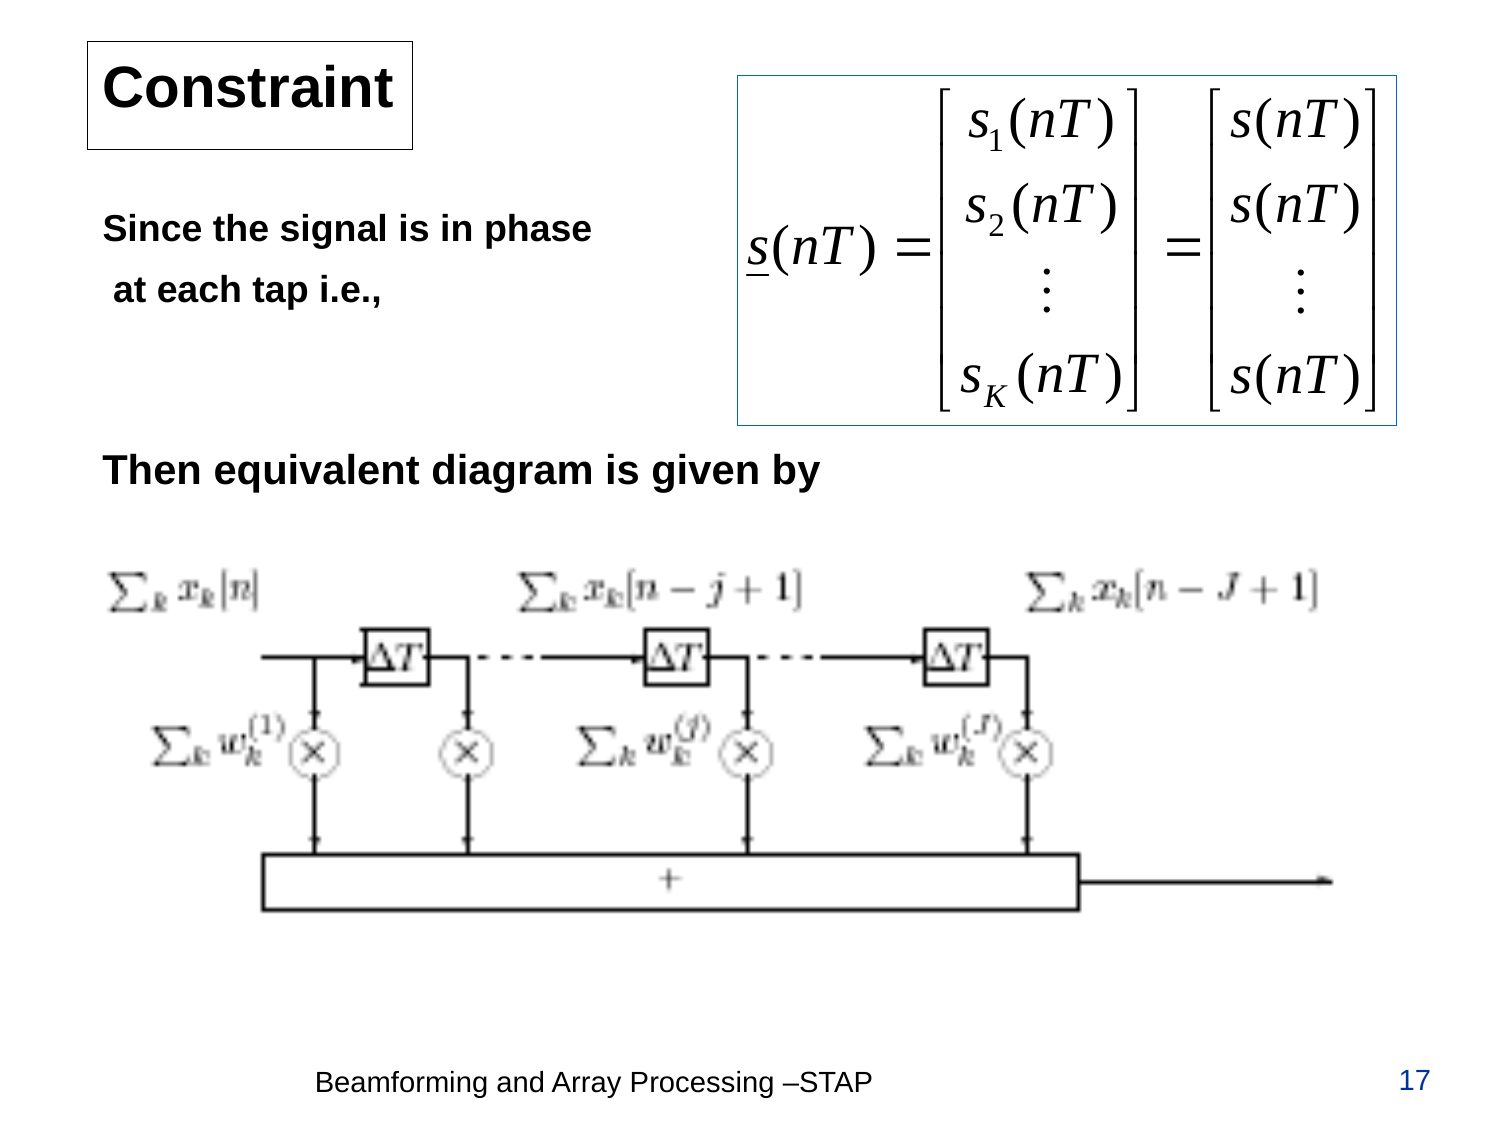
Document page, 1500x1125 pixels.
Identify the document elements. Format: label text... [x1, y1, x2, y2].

slide_number 17 [1207, 1055, 1447, 1102]
picture [49, 562, 1397, 945]
text_box Then equivalent diagram is given by [87, 425, 1263, 507]
title Constraint [87, 41, 413, 150]
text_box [737, 74, 1397, 426]
list Since the signal is in phase at each tap i.e., [87, 187, 625, 325]
